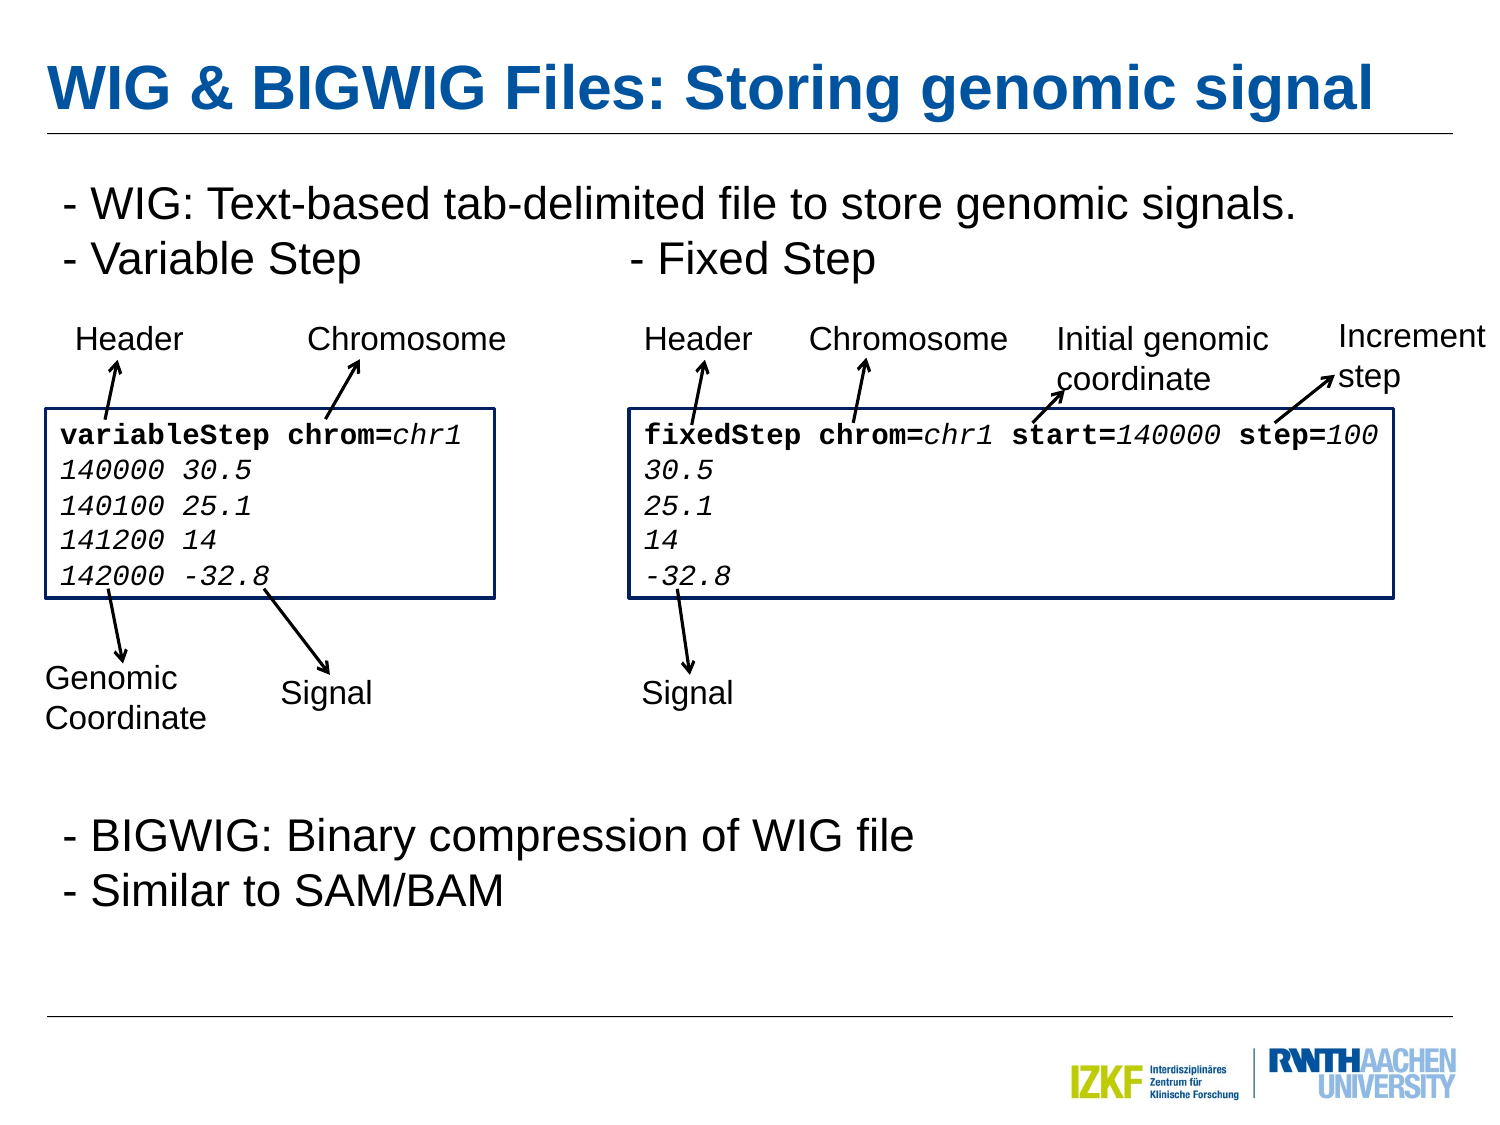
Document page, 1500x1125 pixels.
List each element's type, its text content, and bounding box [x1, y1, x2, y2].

text_box [324, 359, 360, 420]
picture [1056, 1023, 1471, 1123]
text_box [1274, 374, 1335, 424]
text_box Chromosome [793, 310, 1041, 401]
text_box [263, 588, 330, 675]
text_box [1031, 389, 1065, 424]
text_box Signal [265, 663, 390, 725]
text_box Chromosome [292, 309, 540, 401]
text_box [107, 588, 128, 664]
text_box - BIGWIG: Binary compression of WIG file - Similar to SAM/BAM [62, 805, 1410, 931]
text_box [104, 359, 122, 420]
text_box [690, 359, 710, 426]
text_box Initial genomic coordinate [1041, 310, 1289, 401]
text_box Signal [626, 663, 751, 725]
text_box Header [628, 310, 793, 401]
text_box Increment step [1323, 306, 1500, 405]
text_box [676, 588, 696, 675]
text_box fixedStep chrom=chr1 start=140000 step=100 30.5 25.1 14 -32.8 [628, 408, 1394, 598]
text_box variableStep chrom=chr1 140000 30.5 140100 25.1 141200 14 142000 -32.8 [45, 408, 495, 598]
text_box - WIG: Text-based tab-delimited file to store genomic signals. - Variable Step - Fixed Step [62, 174, 1410, 299]
text_box [852, 357, 871, 424]
text_box Genomic Coordinate [29, 648, 225, 740]
text_box Header [59, 309, 255, 401]
text_box WIG & BIGWIG Files: Storing genomic signal [47, 0, 1453, 122]
